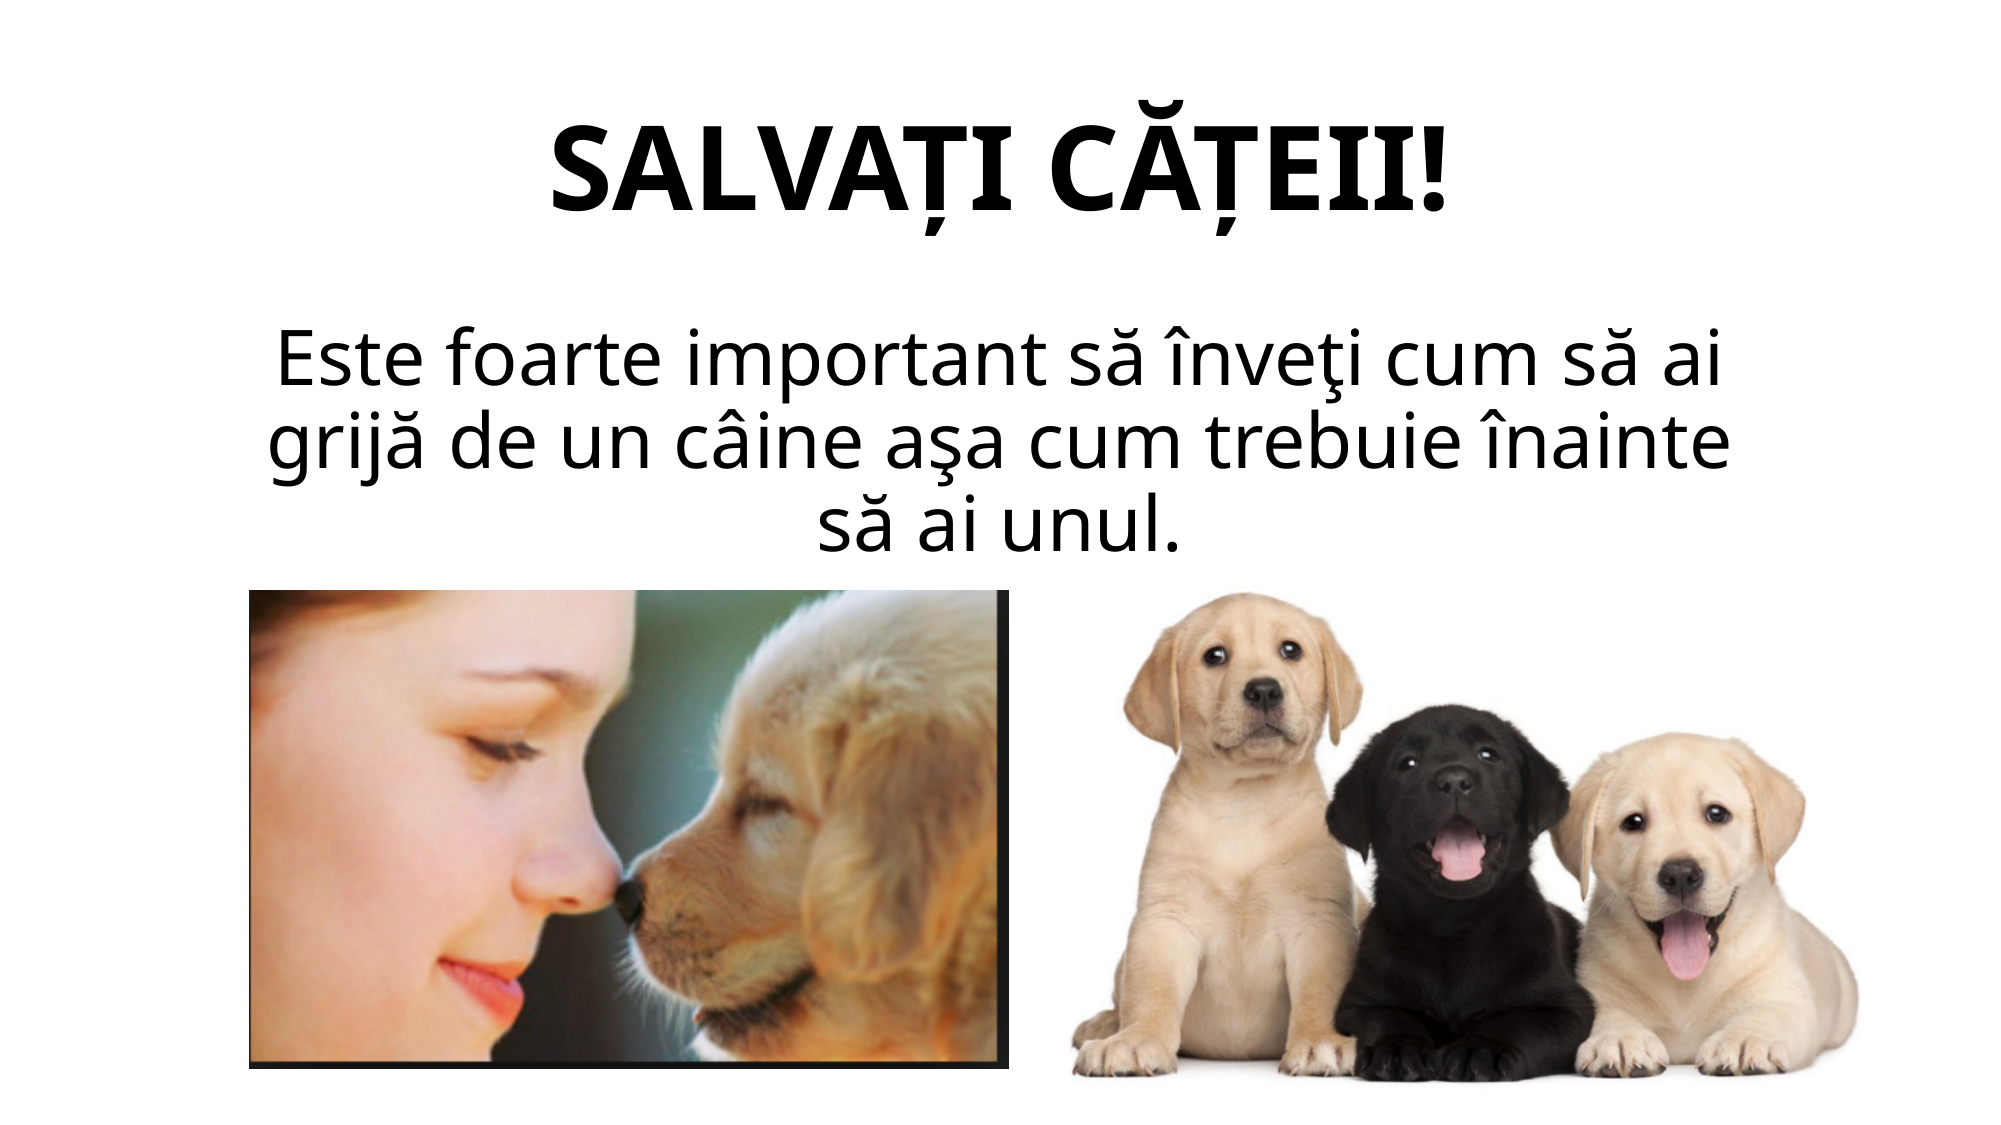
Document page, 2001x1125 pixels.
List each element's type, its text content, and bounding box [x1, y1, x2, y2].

title SALVAŢI CĂŢEII! Este foarte important să înveţi cum să ai grijă de un câine aşa cum trebuie înainte să ai unul. [249, 98, 1750, 576]
picture [249, 590, 1009, 1069]
picture [1038, 568, 1861, 1091]
